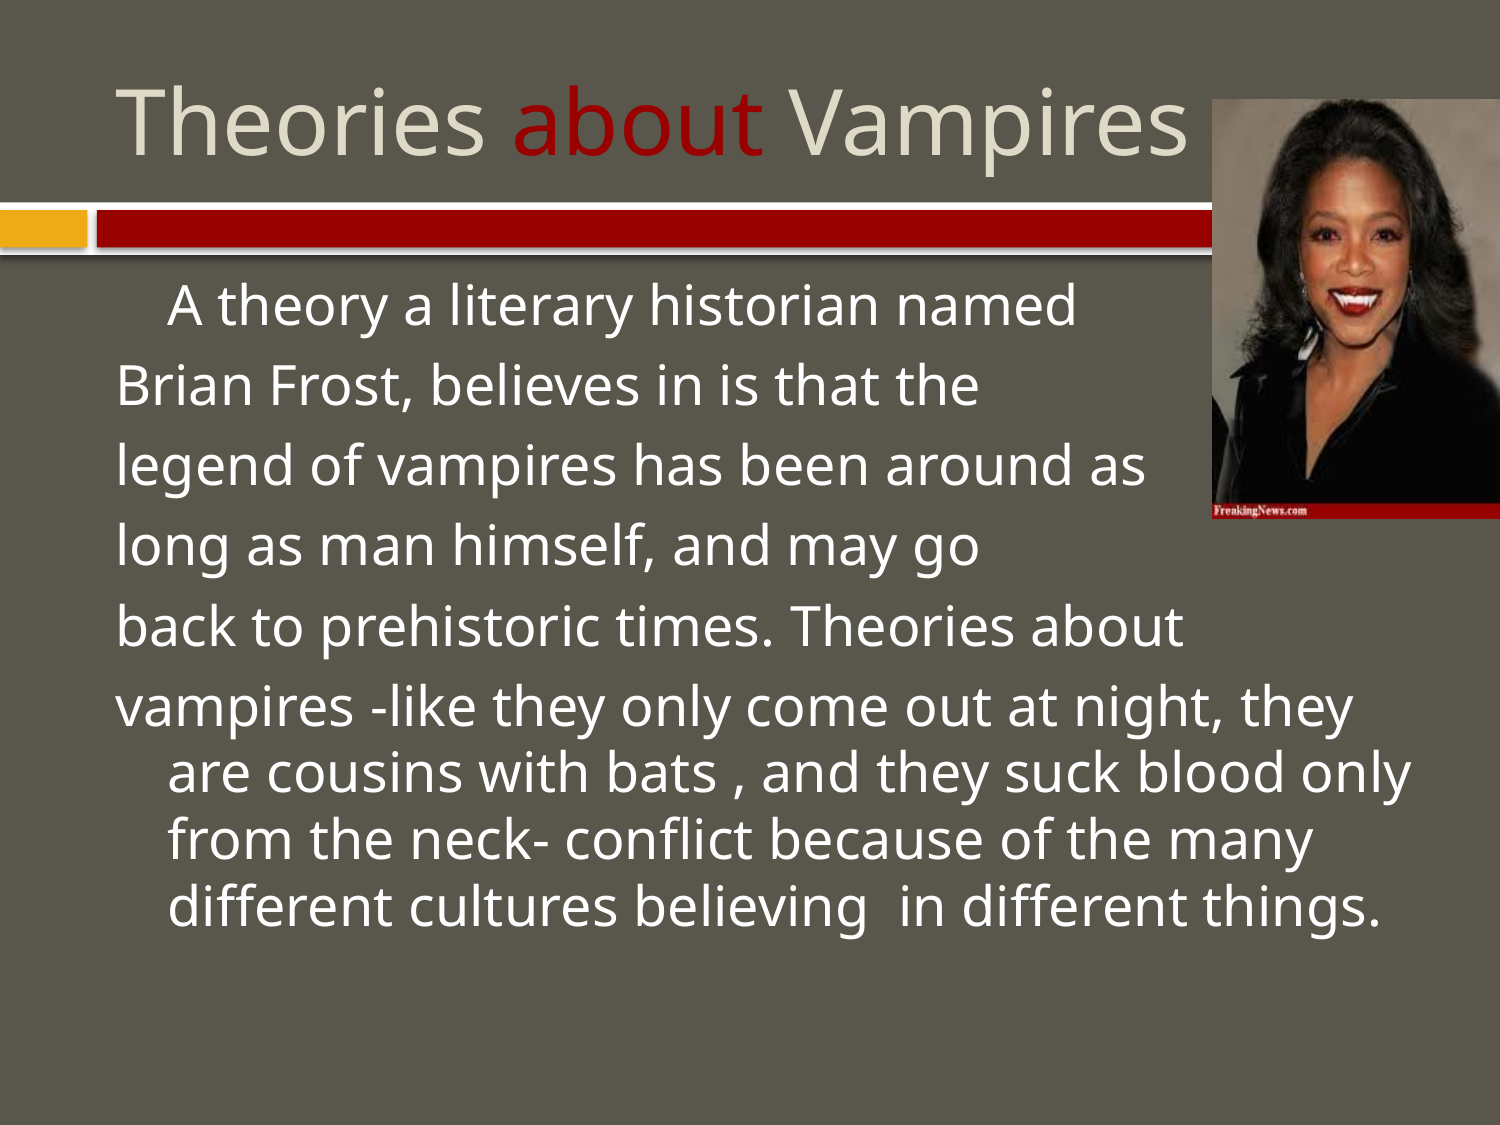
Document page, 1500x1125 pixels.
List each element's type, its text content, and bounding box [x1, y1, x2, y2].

list A theory a literary historian named Brian Frost, believes in is that the legend of vampires has been around as long as man himself, and may go back to prehistoric times. Theories about vampires -like they only come out at night, they are cousins with bats , and they suck blood only from the neck- conflict because of the many different cultures believing in different things. [100, 262, 1438, 1000]
title Theories about Vampires [100, 37, 1438, 200]
picture [1212, 99, 1500, 520]
